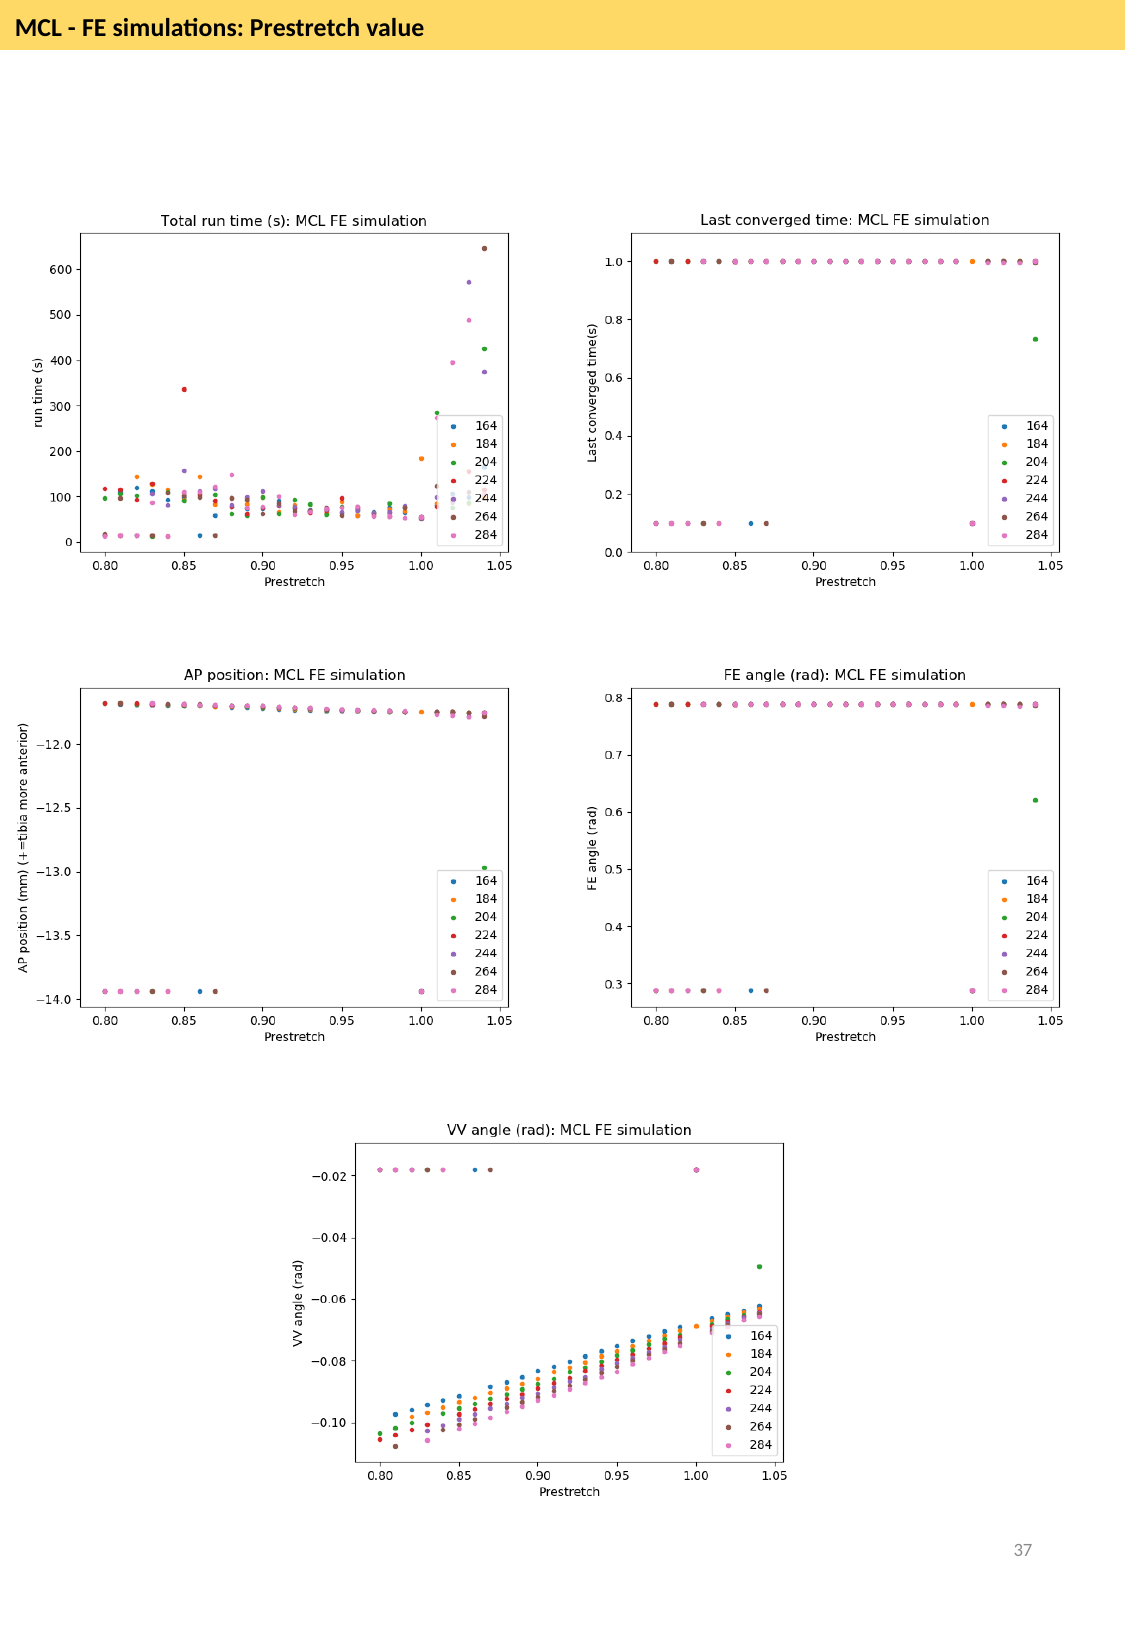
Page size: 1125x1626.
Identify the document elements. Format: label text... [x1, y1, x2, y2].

picture [11, 637, 1114, 1052]
text_box [0, 0, 1125, 51]
text_box MCL - FE simulations: Prestretch value [0, 3, 785, 50]
slide_number 37 [794, 1506, 1048, 1593]
picture [286, 1092, 839, 1507]
picture [11, 182, 1114, 597]
